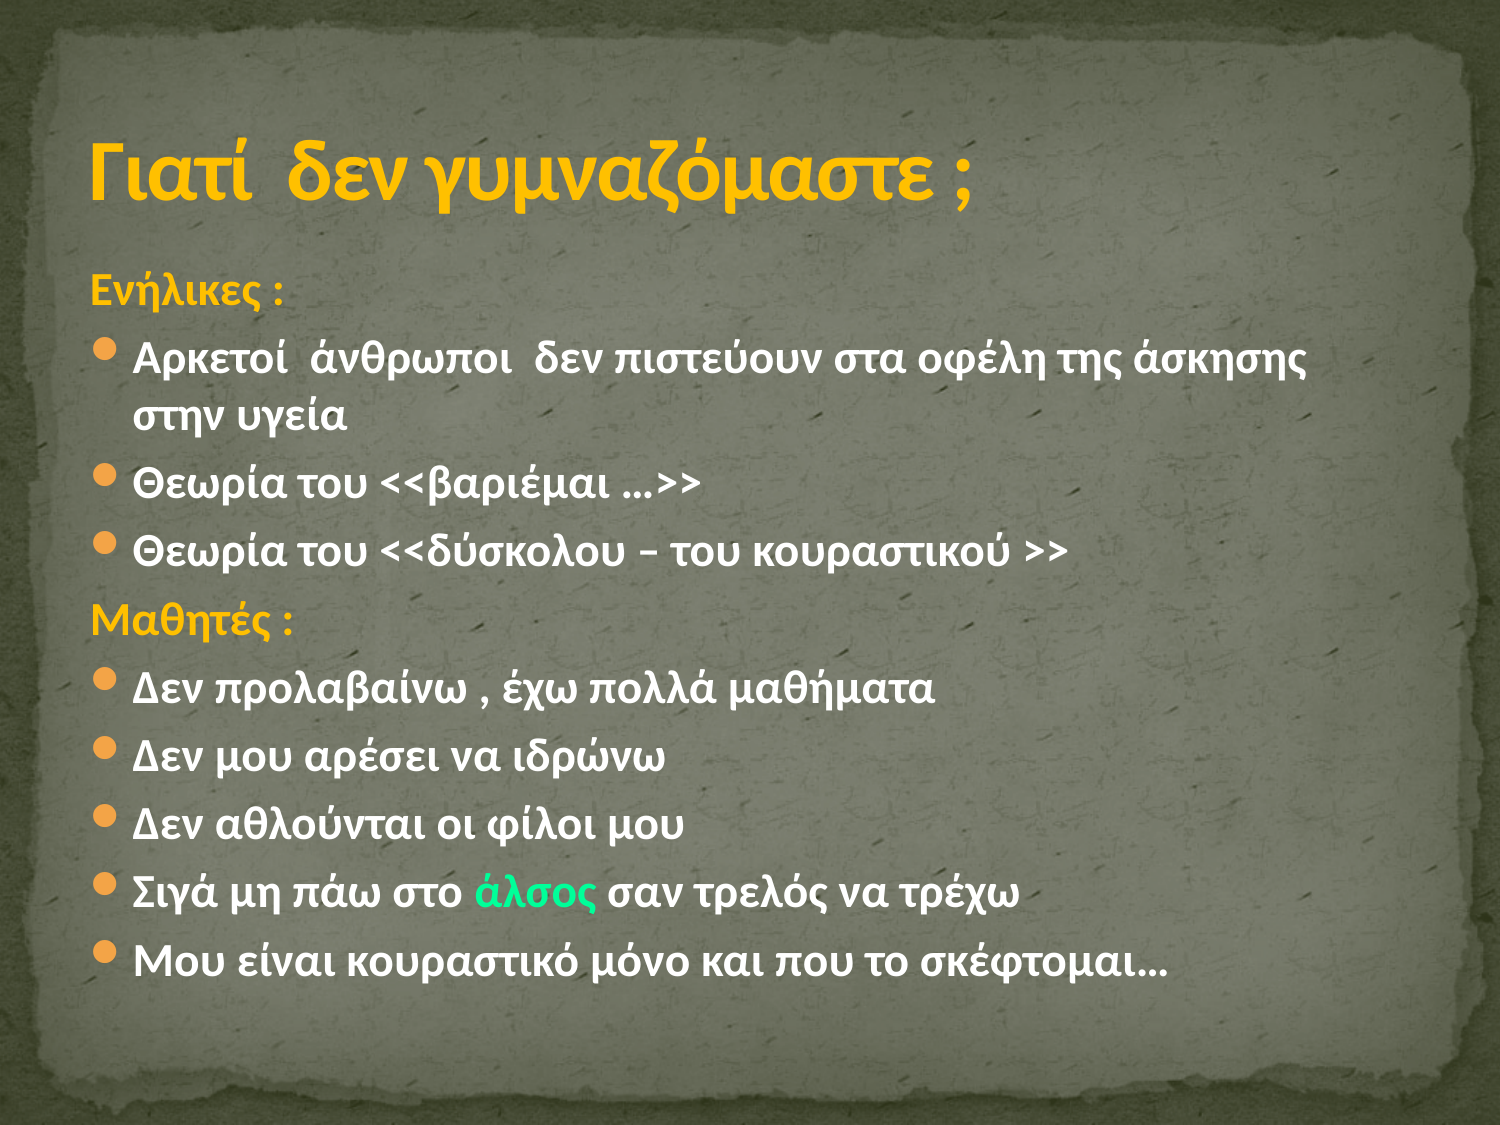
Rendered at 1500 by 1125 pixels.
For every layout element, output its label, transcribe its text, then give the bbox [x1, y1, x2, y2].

list Ενήλικες : Αρκετοί άνθρωποι δεν πιστεύουν στα οφέλη της άσκησης στην υγεία Θεωρία του <<βαριέμαι …>> Θεωρία του <<δύσκολου – του κουραστικού >> Μαθητές : Δεν προλαβαίνω , έχω πολλά μαθήματα Δεν μου αρέσει να ιδρώνω Δεν αθλούνται οι φίλοι μου Σιγά μη πάω στο άλσος σαν τρελός να τρέχω Μου είναι κουραστικό μόνο και που το σκέφτομαι… [75, 249, 1425, 1000]
title Γιατί δεν γυμναζόμαστε ; [74, 24, 1425, 225]
